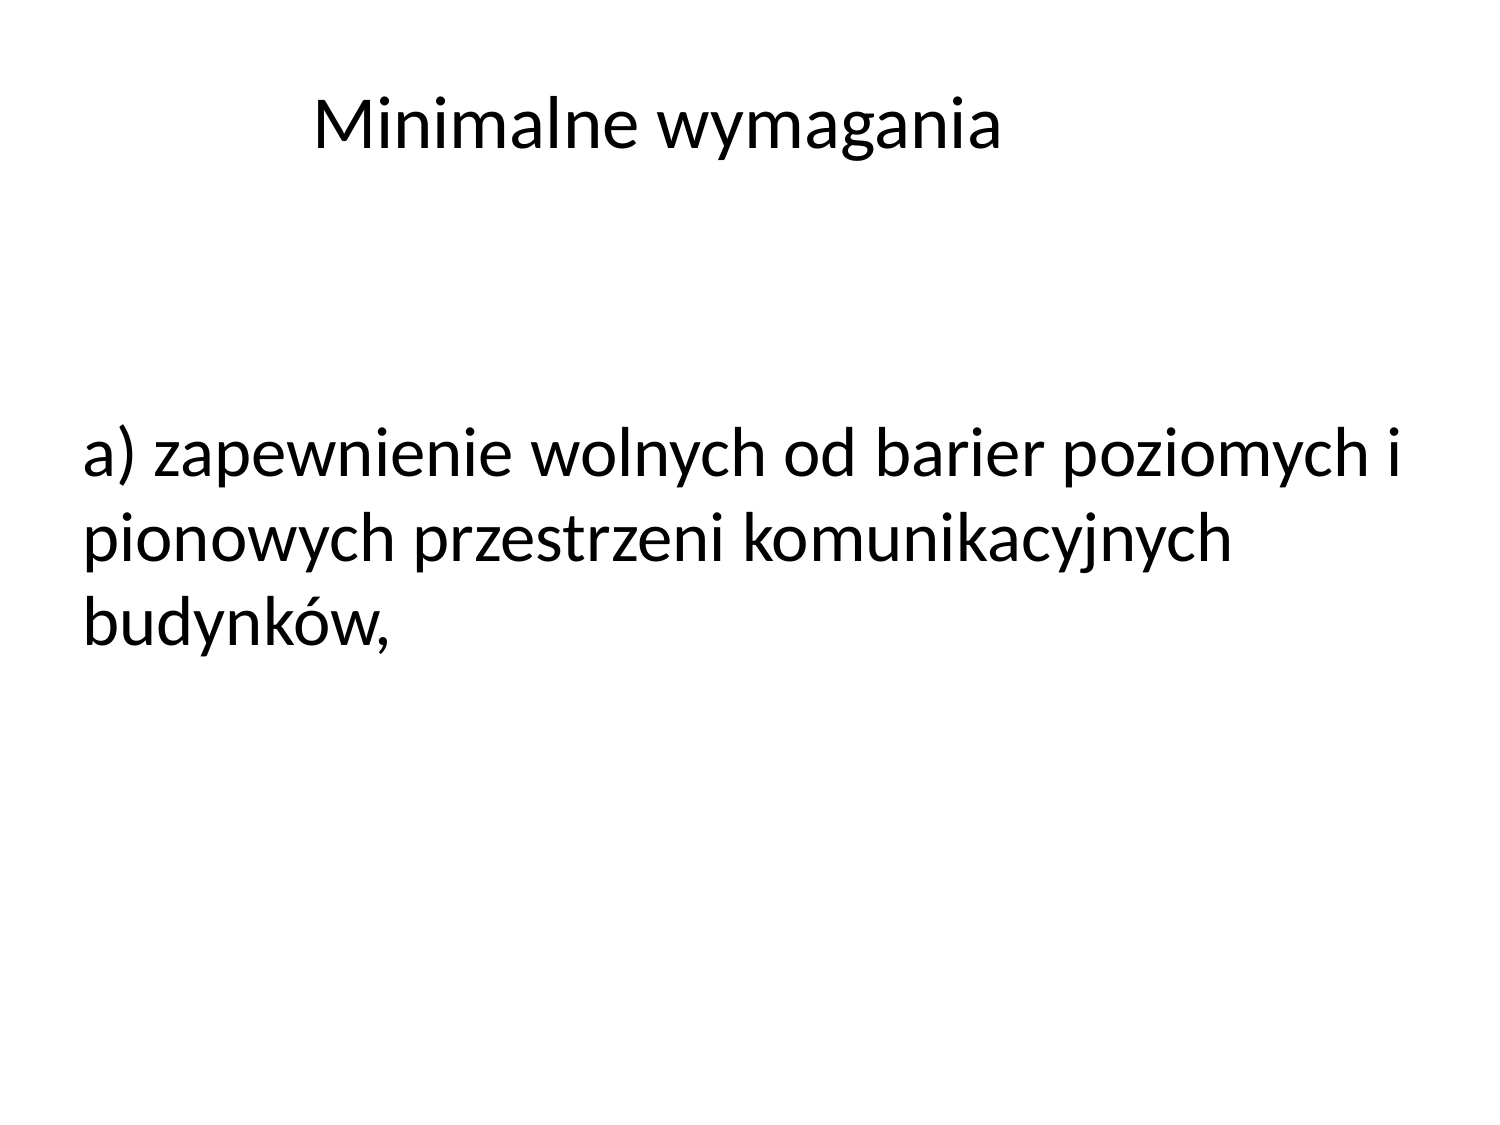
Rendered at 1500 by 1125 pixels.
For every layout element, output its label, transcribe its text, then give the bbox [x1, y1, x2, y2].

list a) zapewnienie wolnych od barier poziomych i pionowych przestrzeni komunikacyjnych budynków, [74, 302, 1426, 1111]
title Minimalne wymagania [303, 52, 1500, 185]
